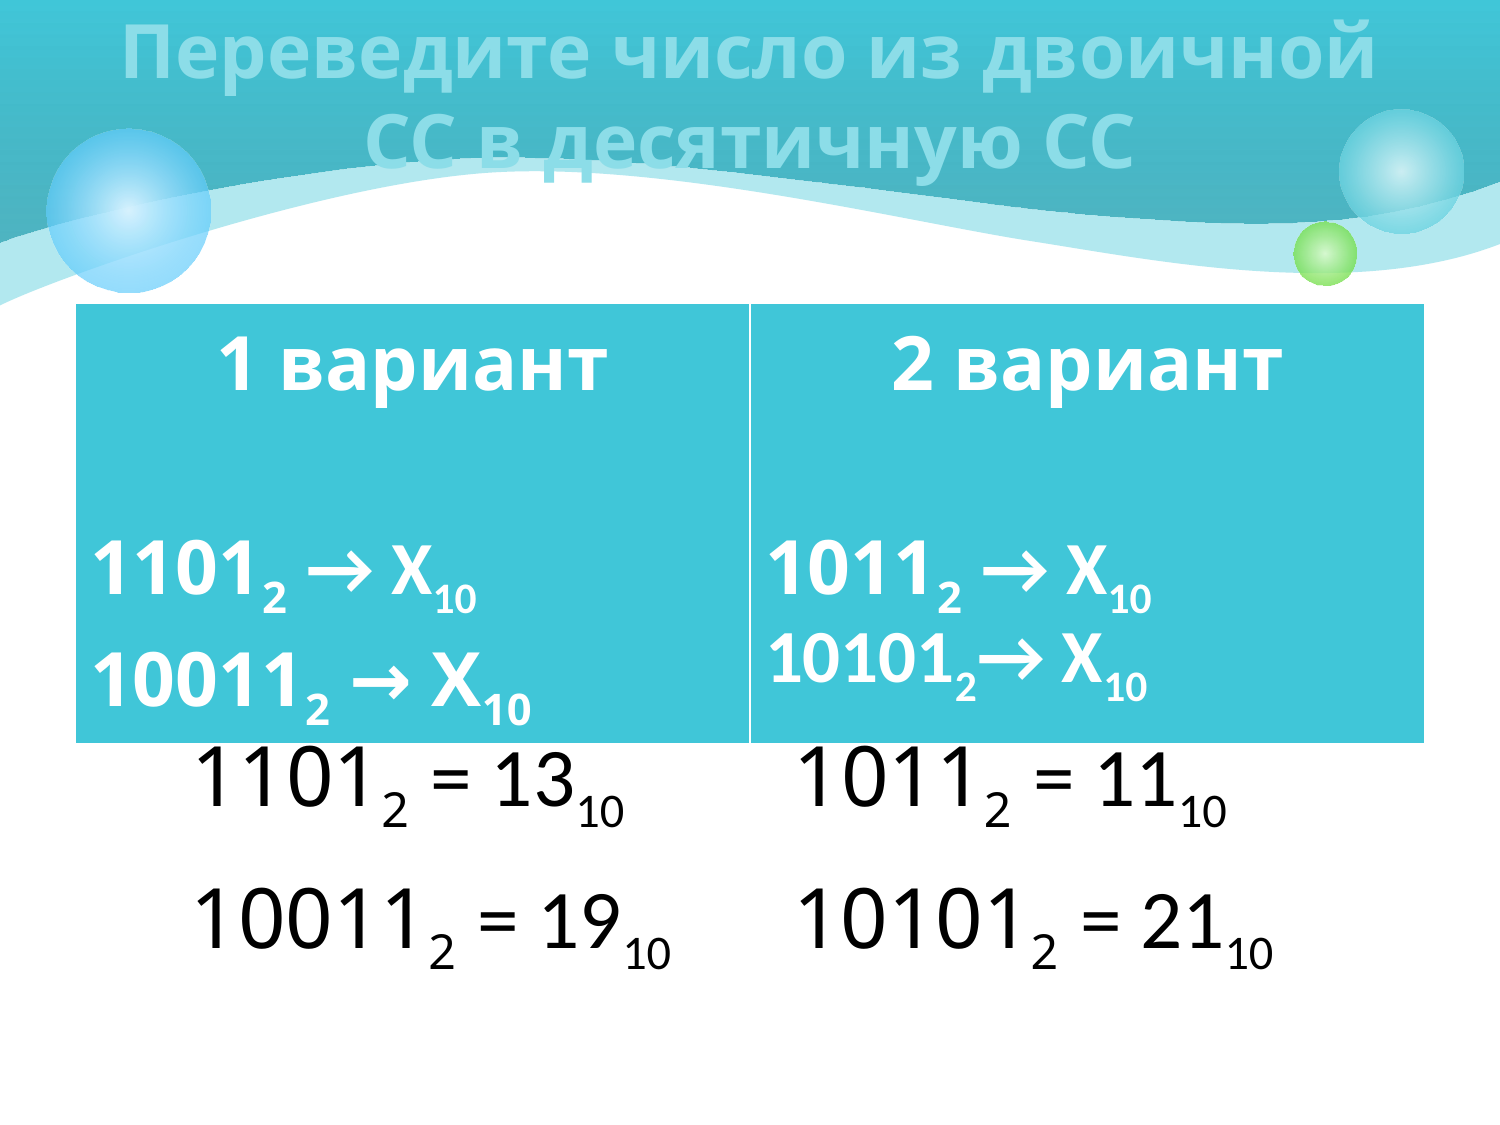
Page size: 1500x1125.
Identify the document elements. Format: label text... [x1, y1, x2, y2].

text_box 100112 = 1910 [175, 857, 687, 987]
text_box 10112 = 1110 [779, 715, 1242, 845]
text_box 101012 = 2110 [778, 857, 1289, 987]
title Переведите число из двоичной СС в десятичную СС [75, 0, 1425, 188]
table_header 1 вариант 11012 → Х10 100112 → Х10 [76, 304, 749, 743]
text_box [183, 704, 214, 715]
text_box 11012 = 1310 [176, 715, 640, 845]
table_header 2 вариант 10112 → Х10 101012→ Х10 [751, 304, 1424, 743]
